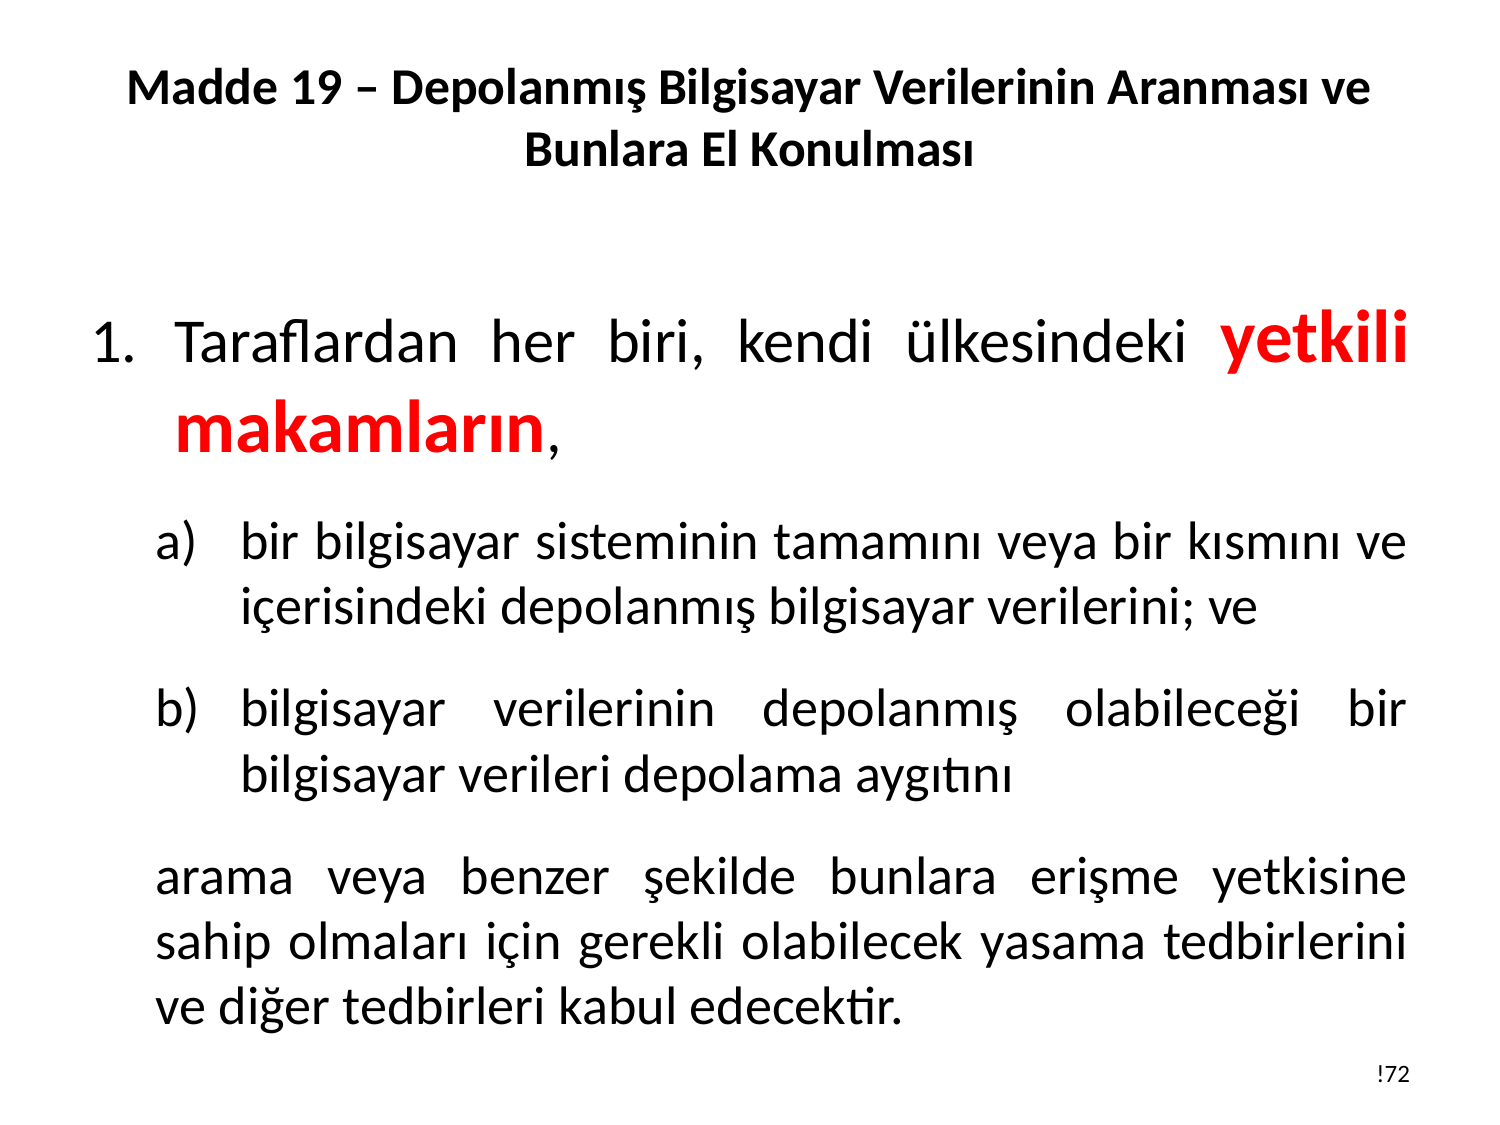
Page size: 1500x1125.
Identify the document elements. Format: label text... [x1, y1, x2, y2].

title Madde 19 – Depolanmış Bilgisayar Verilerinin Aranması ve Bunlara El Konulması [74, 44, 1426, 185]
list Taraflardan her biri, kendi ülkesindeki yetkili makamların, bir bilgisayar sisteminin tamamını veya bir kısmını ve içerisindeki depolanmış bilgisayar verilerini; ve bilgisayar verilerinin depolanmış olabileceği bir bilgisayar verileri depolama aygıtını arama veya benzer şekilde bunlara erişme yetkisine sahip olmaları için gerekli olabilecek yasama tedbirlerini ve diğer tedbirleri kabul edecektir. [74, 279, 1426, 1072]
slide_number !72 [1074, 1042, 1425, 1103]
